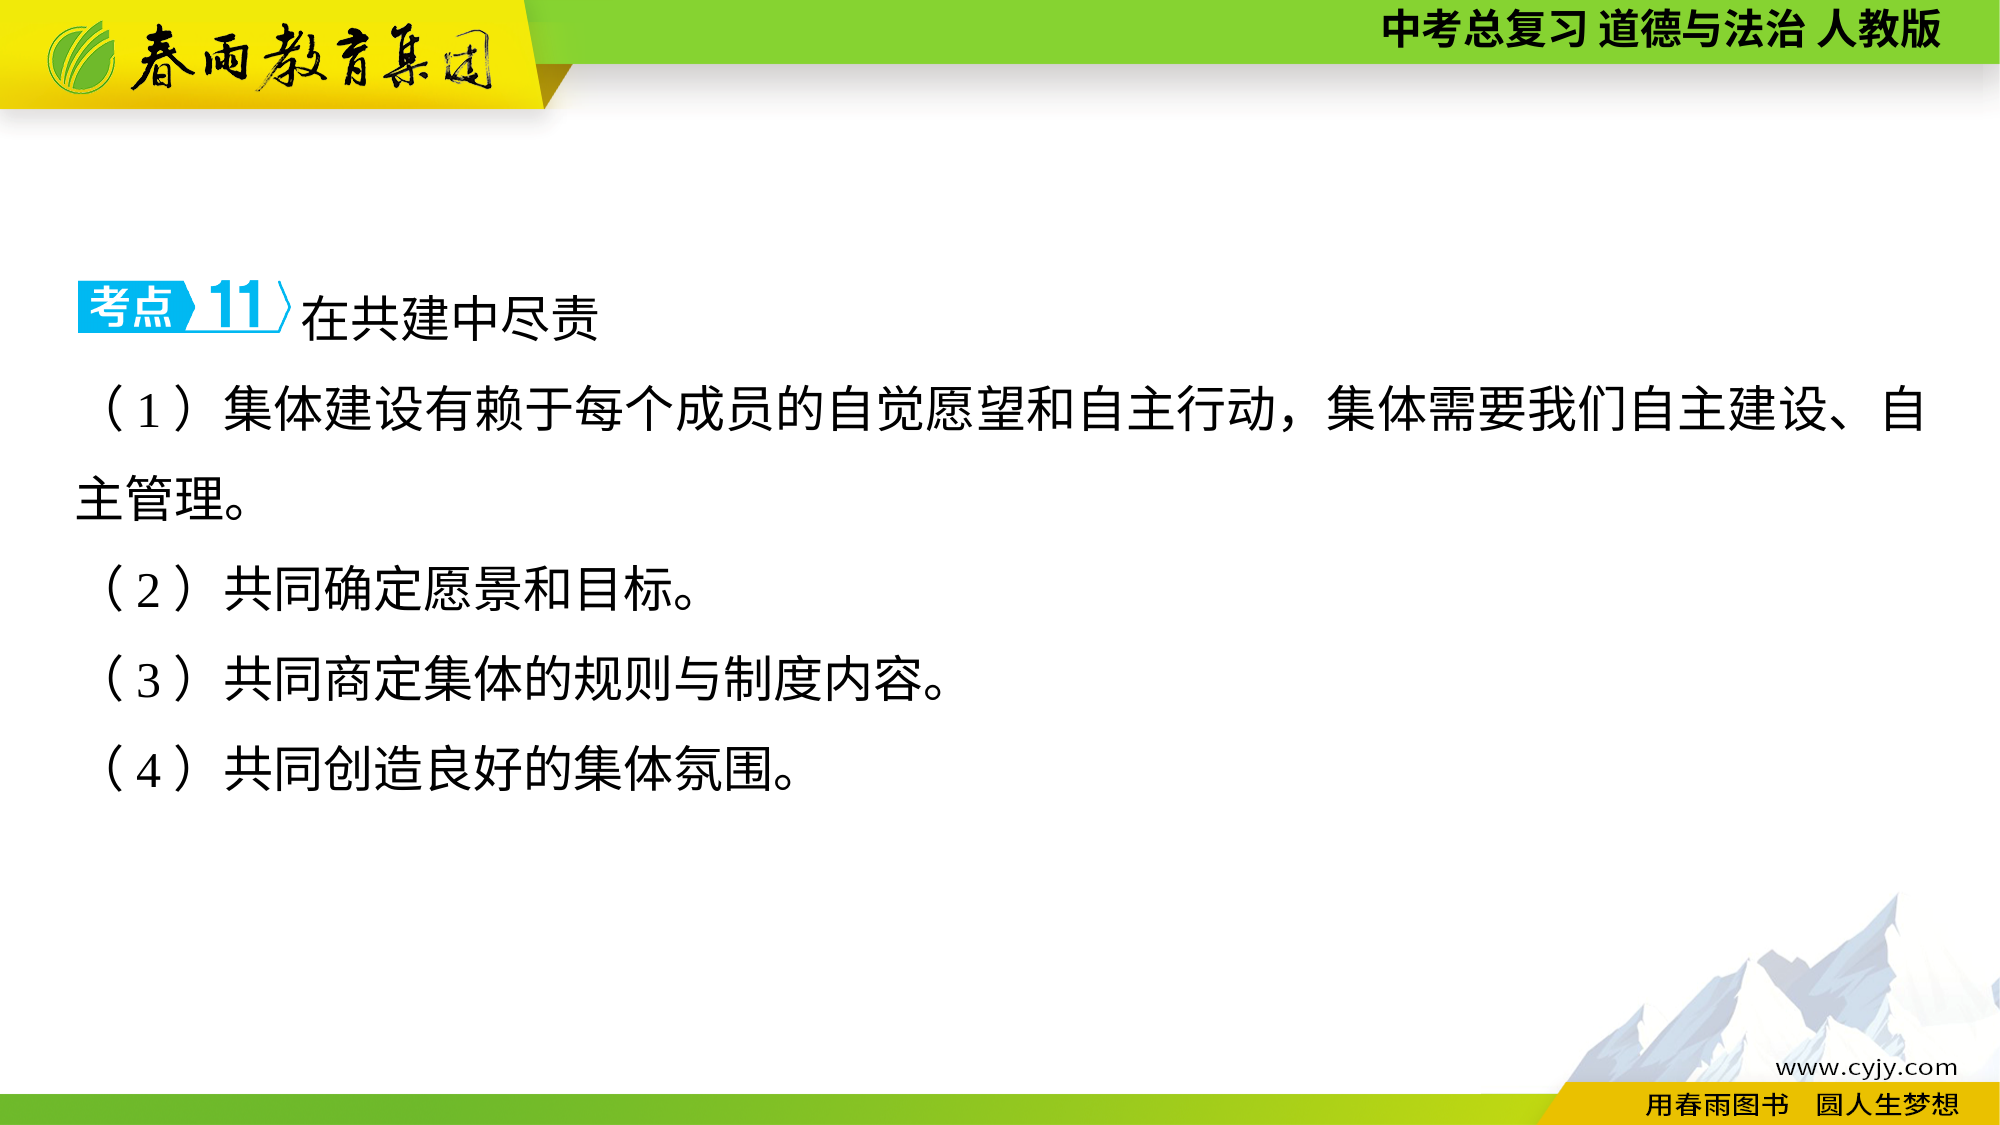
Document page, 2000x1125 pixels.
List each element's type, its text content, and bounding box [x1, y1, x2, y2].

list 在共建中尽责 （1）集体建设有赖于每个成员的自觉愿望和自主行动，集体需要我们自主建设、自主管理。 （2）共同确定愿景和目标。 （3）共同商定集体的规则与制度内容。 （4）共同创造良好的集体氛围。 [59, 249, 1944, 799]
picture [0, 0, 2000, 1125]
